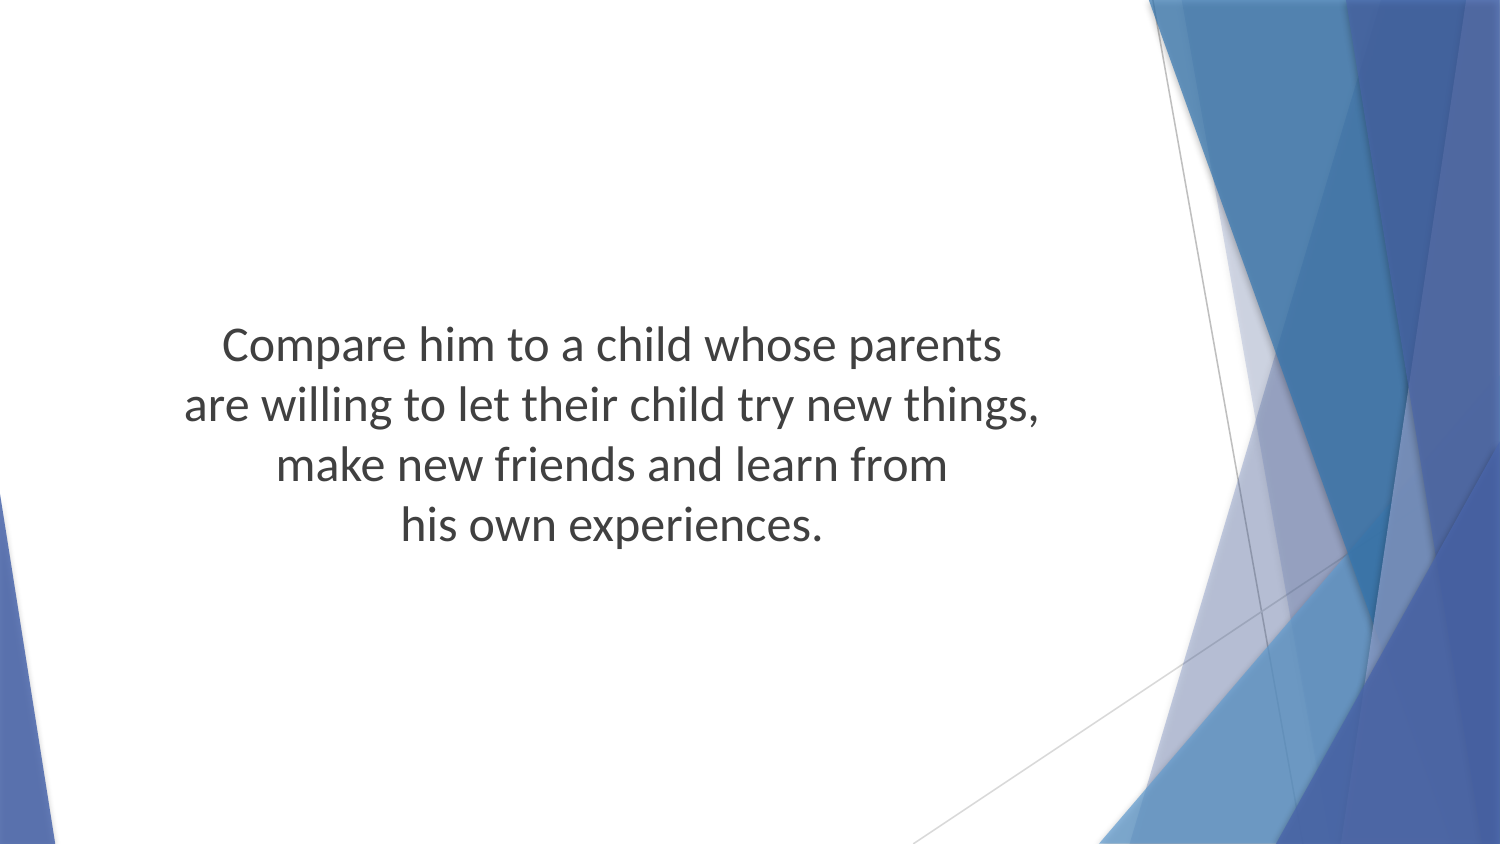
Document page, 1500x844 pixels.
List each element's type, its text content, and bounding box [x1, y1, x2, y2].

list Compare him to a child whose parents are willing to let their child try new things, make new friends and learn from his own experiences. [83, 303, 1141, 682]
